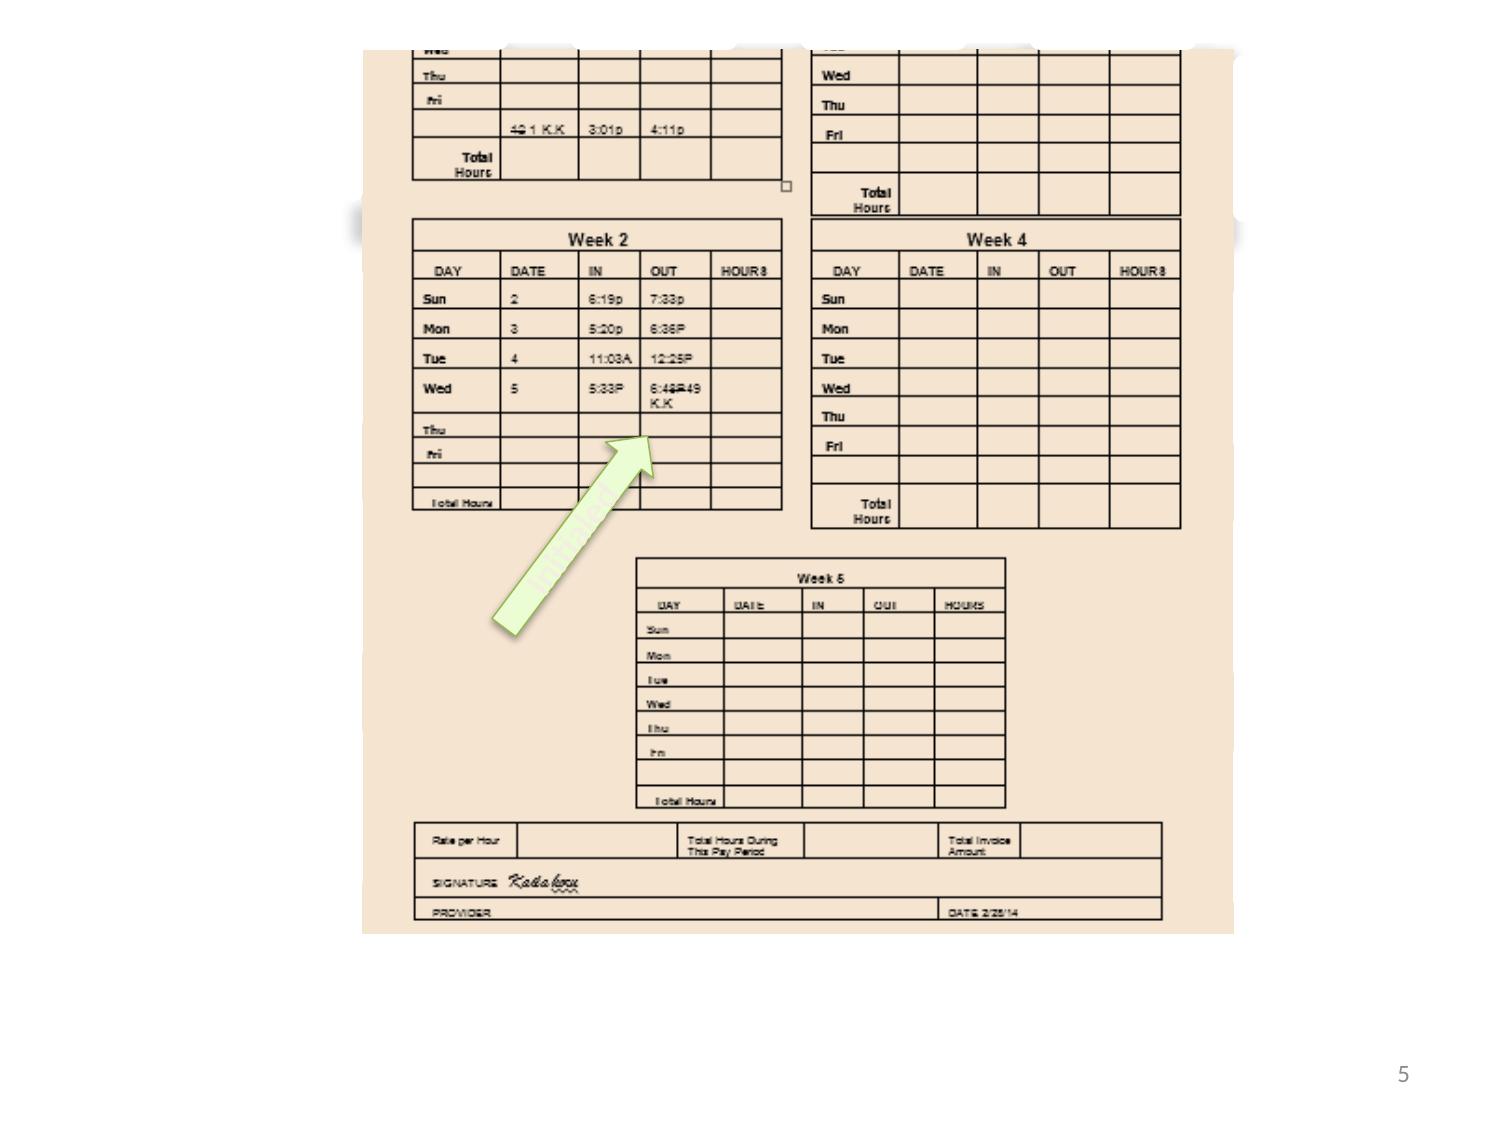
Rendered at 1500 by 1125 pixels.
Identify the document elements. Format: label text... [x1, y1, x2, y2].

slide_number 5 [1074, 1042, 1425, 1103]
picture [362, 49, 1234, 934]
